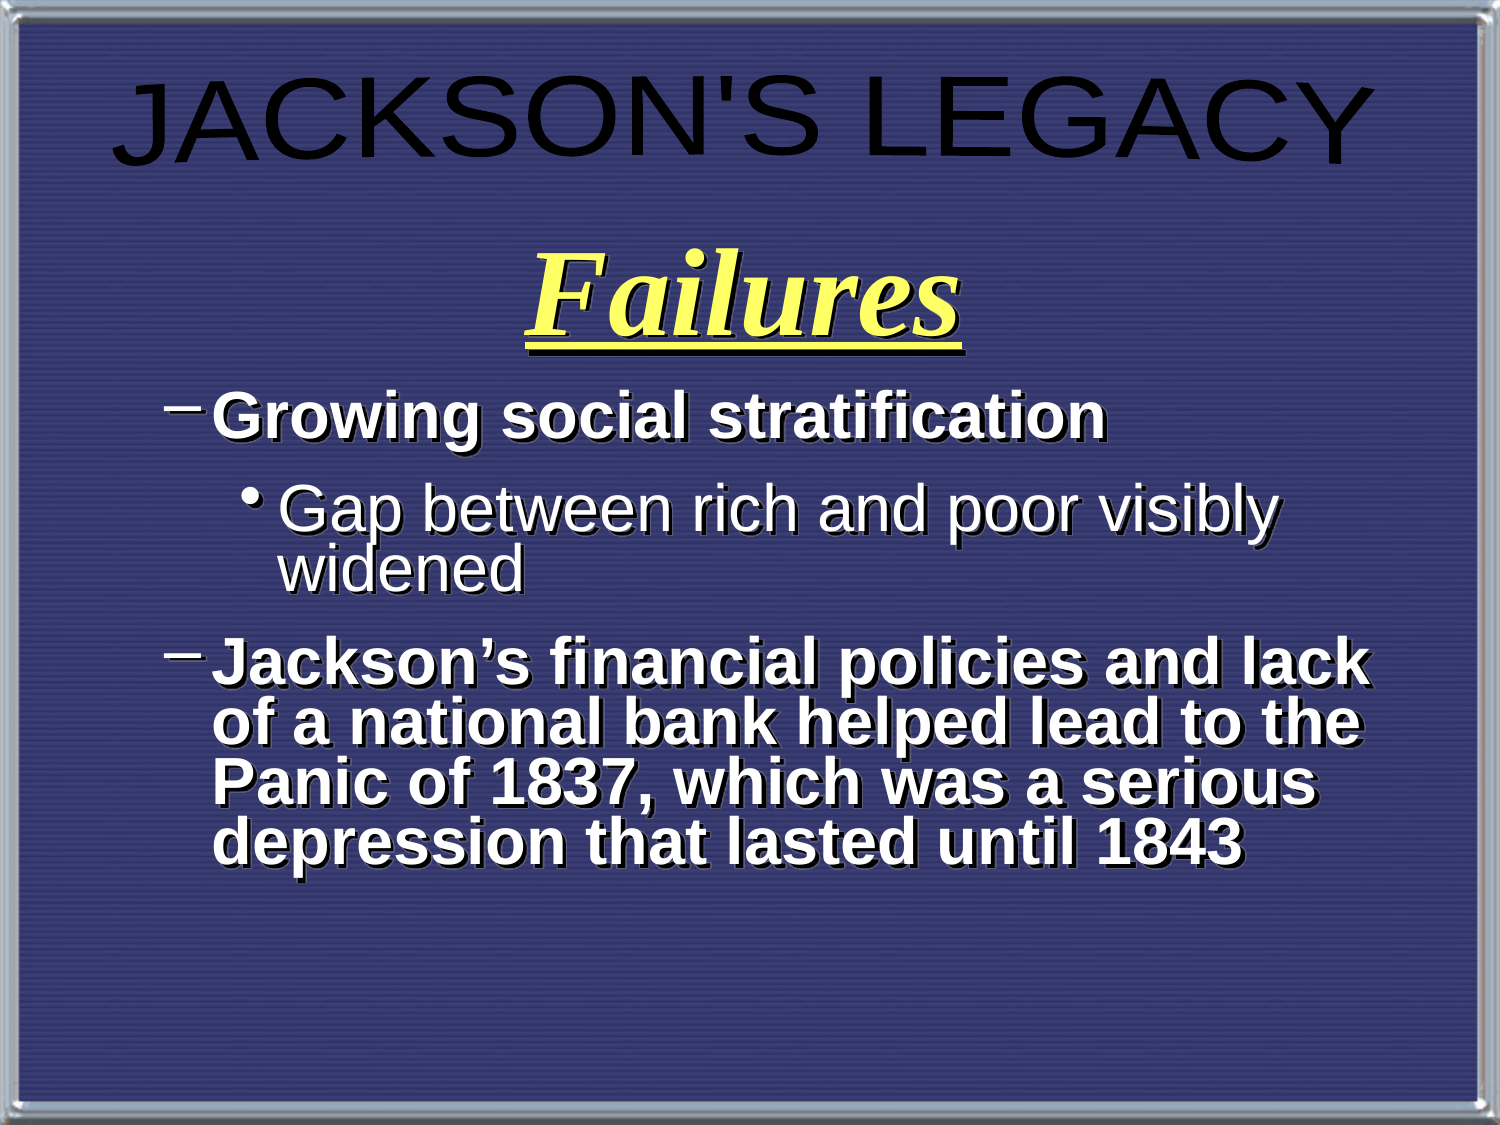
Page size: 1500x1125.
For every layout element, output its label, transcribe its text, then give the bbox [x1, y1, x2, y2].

picture [0, 0, 1500, 1125]
text_box Failures Growing social stratification Gap between rich and poor visibly widened Jackson’s financial policies and lack of a national bank helped lead to the Panic of 1837, which was a serious depression that lasted until 1843 [74, 237, 1413, 875]
